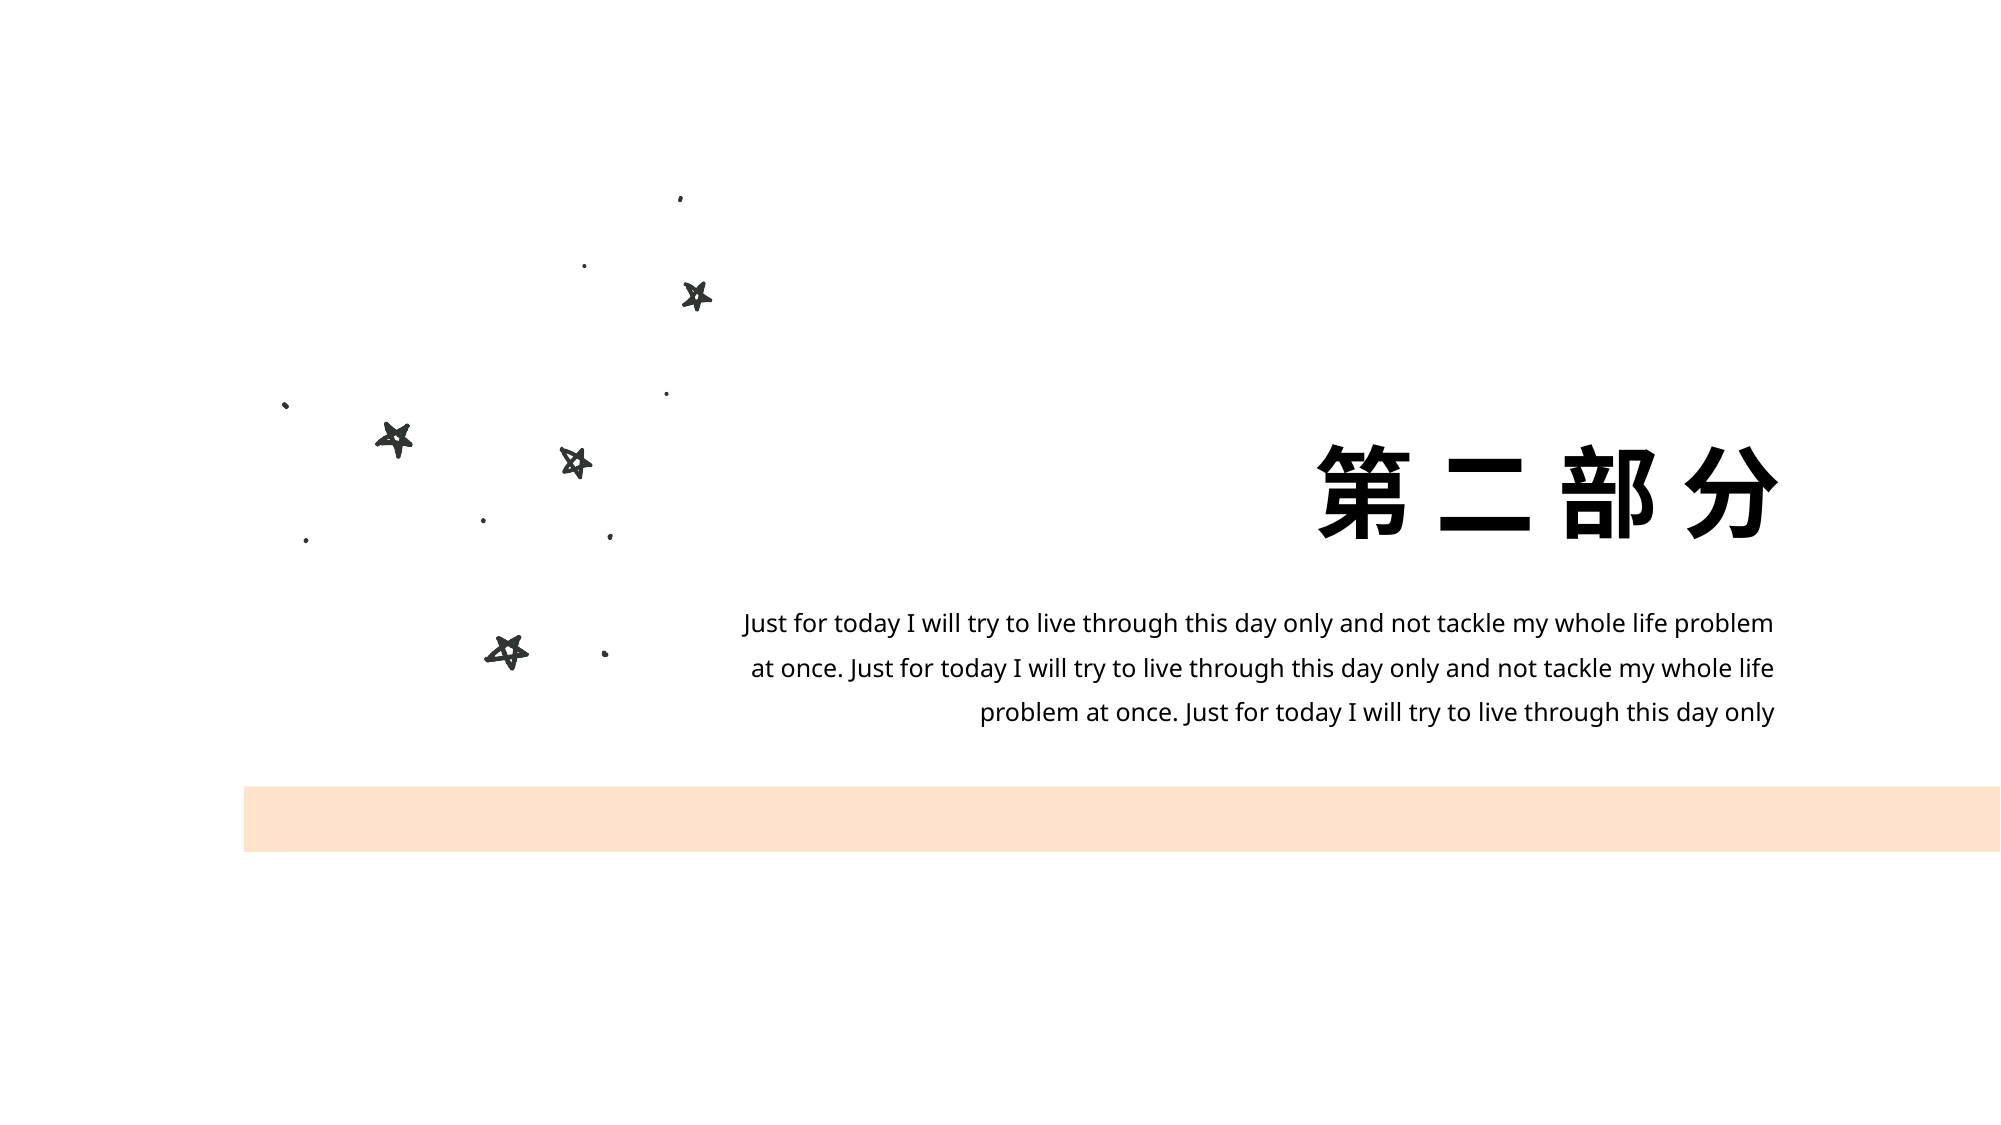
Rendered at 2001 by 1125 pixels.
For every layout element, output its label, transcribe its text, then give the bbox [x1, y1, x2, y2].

text_box 第 二 部 分 [1121, 423, 1797, 559]
text_box Just for today I will try to live through this day only and not tackle my whole life problem at once. Just for today I will try to live through this day only and not tackle my whole life problem at once. Just for today I will try to live through this day only [715, 584, 1791, 735]
text_box [243, 785, 2000, 853]
picture [116, 64, 911, 787]
